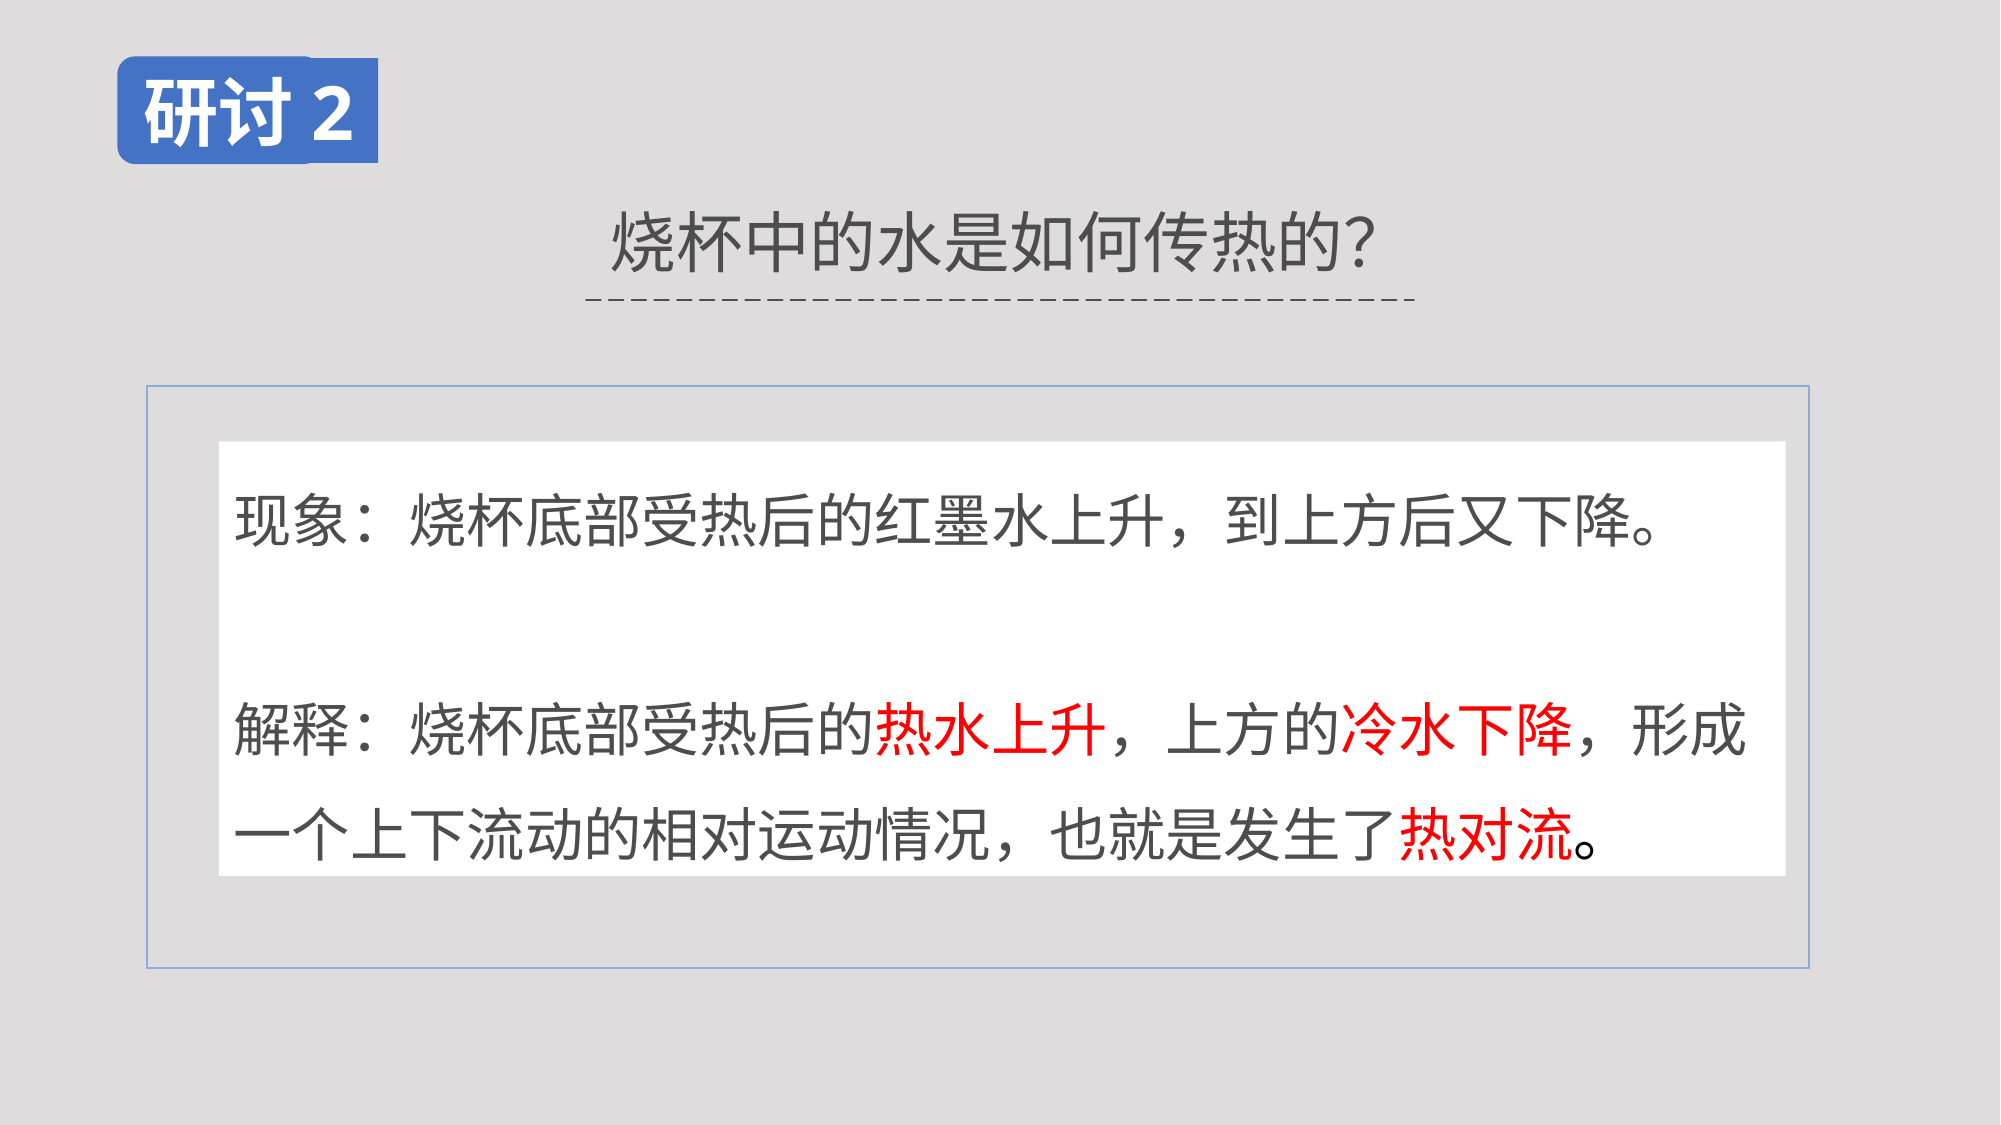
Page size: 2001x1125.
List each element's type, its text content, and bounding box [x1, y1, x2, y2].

text_box [70, 68, 463, 206]
text_box [146, 385, 1810, 969]
text_box 烧杯中的水是如何传热的？ [594, 153, 1438, 289]
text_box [117, 56, 379, 165]
